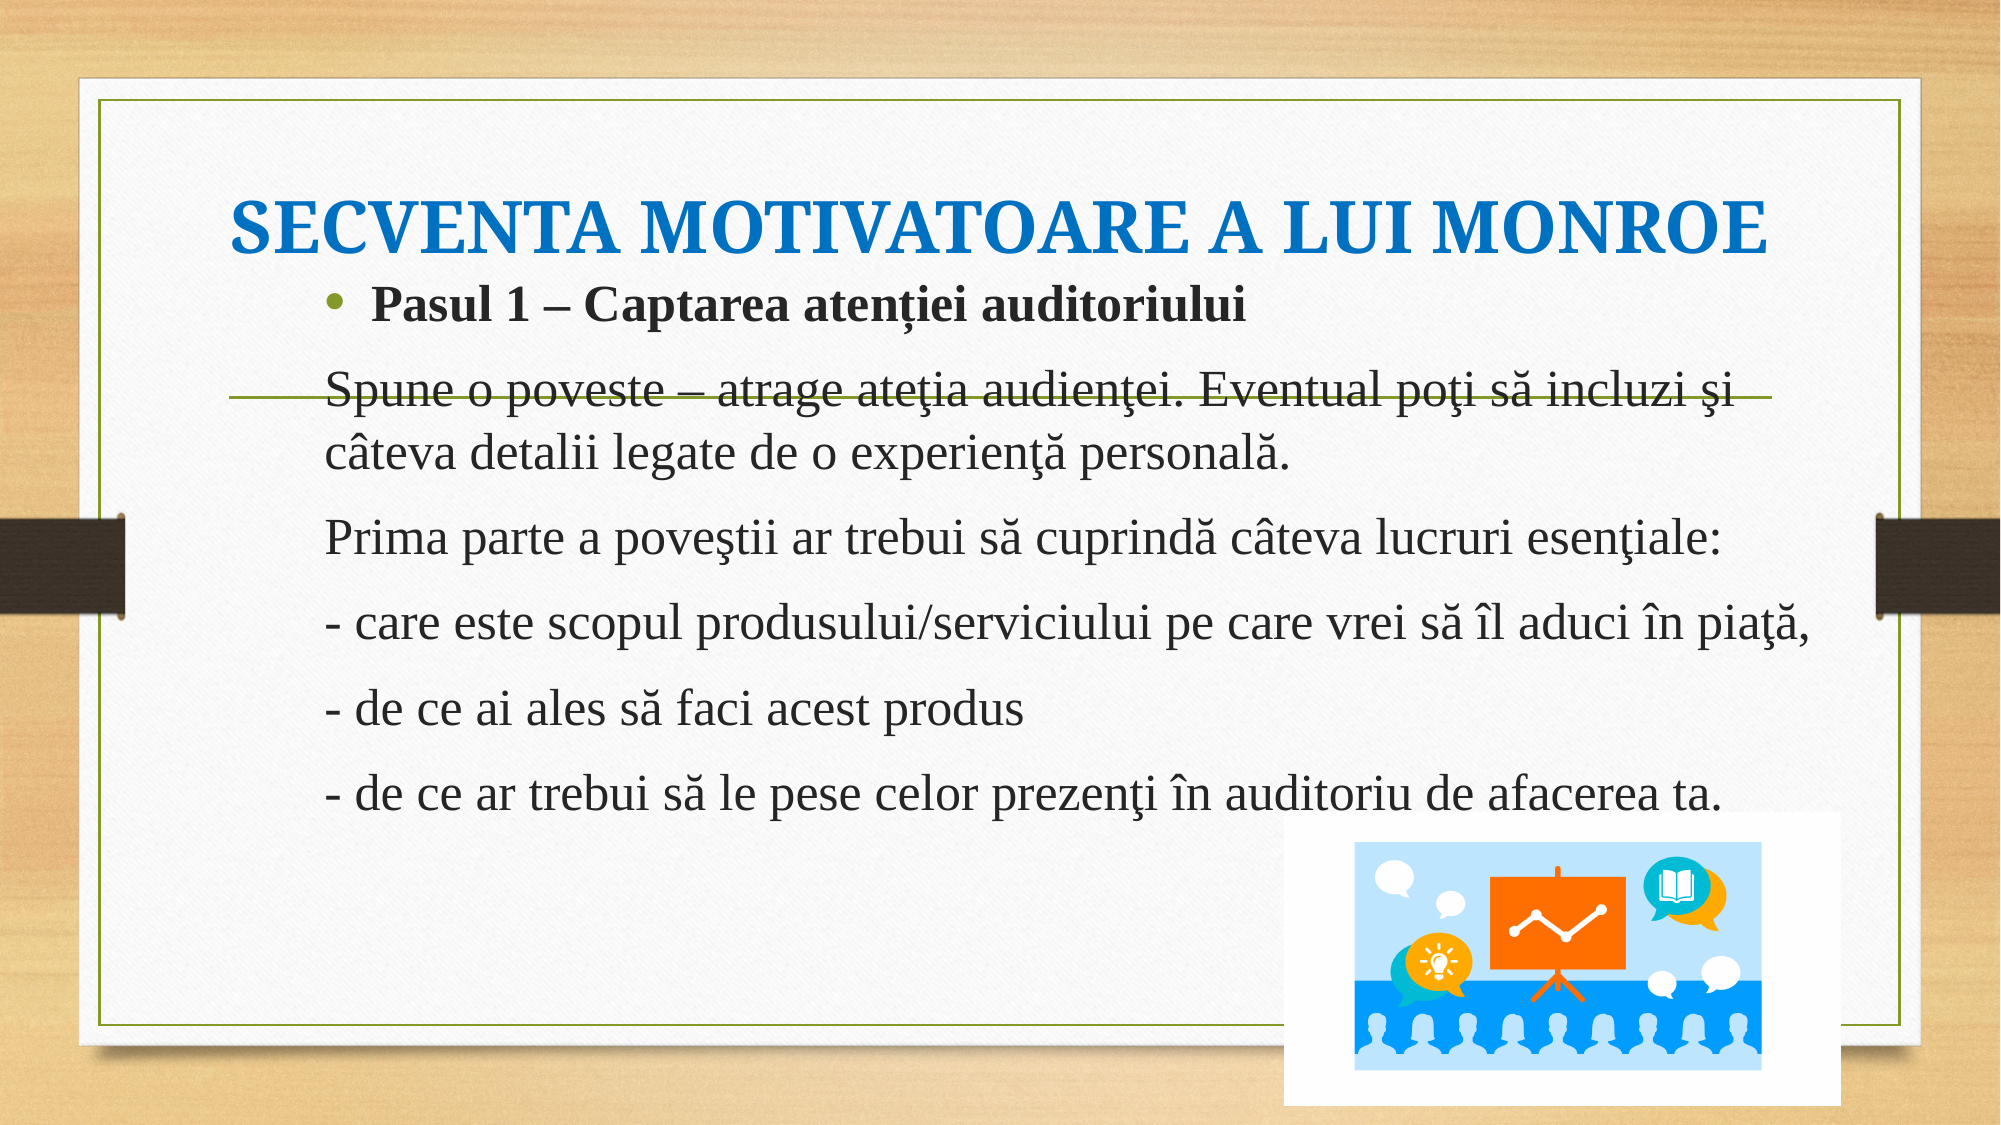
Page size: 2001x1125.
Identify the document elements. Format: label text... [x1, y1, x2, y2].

title SECVENTA MOTIVATOARE A LUI MONROE [212, 161, 1788, 375]
list Pasul 1 – Captarea atenției auditoriului Spune o poveste – atrage ateţia audienţei. Eventual poţi să incluzi şi câteva detalii legate de o experienţă personală. Prima parte a poveştii ar trebui să cuprindă câteva lucruri esenţiale: - care este scopul produsului/serviciului pe care vrei să îl aduci în piaţă, - de ce ai ales să faci acest produs - de ce ar trebui să le pese celor prezenţi în auditoriu de afacerea ta. [309, 261, 1888, 970]
picture [0, 0, 2001, 1125]
